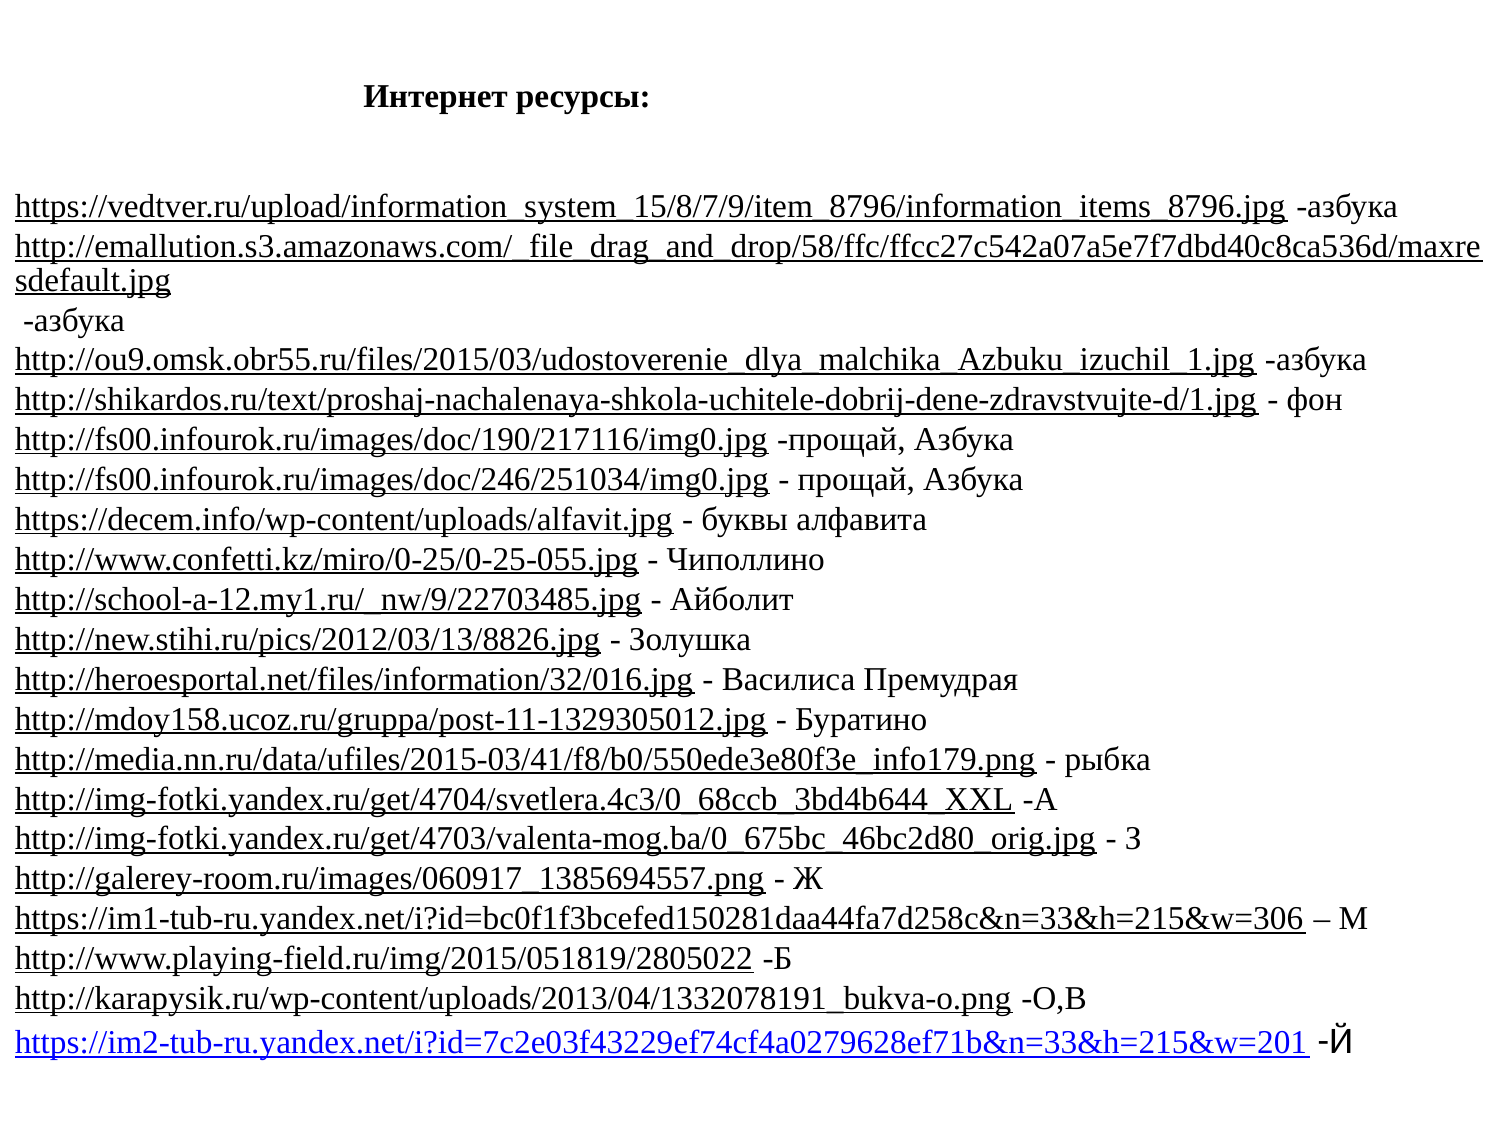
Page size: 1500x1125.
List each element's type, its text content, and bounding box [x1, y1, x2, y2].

text_box https://vedtver.ru/upload/information_system_15/8/7/9/item_8796/information_items_8796.jpg -азбука http://emallution.s3.amazonaws.com/_file_drag_and_drop/58/ffc/ffcc27c542a07a5e7f7dbd40c8ca536d/maxresdefault.jpg -азбука http://ou9.omsk.obr55.ru/files/2015/03/udostoverenie_dlya_malchika_Azbuku_izuchil_1.jpg -азбука http://shikardos.ru/text/proshaj-nachalenaya-shkola-uchitele-dobrij-dene-zdravstvujte-d/1.jpg - фон http://fs00.infourok.ru/images/doc/190/217116/img0.jpg -прощай, Азбука http://fs00.infourok.ru/images/doc/246/251034/img0.jpg - прощай, Азбука https://decem.info/wp-content/uploads/alfavit.jpg - буквы алфавита http://www.confetti.kz/miro/0-25/0-25-055.jpg - Чиполлино http://school-a-12.my1.ru/_nw/9/22703485.jpg - Айболит http://new.stihi.ru/pics/2012/03/13/8826.jpg - Золушка http://heroesportal.net/files/information/32/016.jpg - Василиса Премудрая http://mdoy158.ucoz.ru/gruppa/post-11-1329305012.jpg - Буратино http://media.nn.ru/data/ufiles/2015-03/41/f8/b0/550ede3e80f3e_info179.png - рыбка http://img-fotki.yandex.ru/get/4704/svetlera.4c3/0_68ccb_3bd4b644_XXL -А http://img-fotki.yandex.ru/get/4703/valenta-mog.ba/0_675bc_46bc2d80_orig.jpg - З http://galerey-room.ru/images/060917_1385694557.png - Ж https://im1-tub-ru.yandex.net/i?id=bc0f1f3bcefed150281daa44fa7d258c&n=33&h=215&w=306 – М http://www.playing-field.ru/img/2015/051819/2805022 -Б http://karapysik.ru/wp-content/uploads/2013/04/1332078191_bukva-o.png -О,В https://im2-tub-ru.yandex.net/i?id=7c2e03f43229ef74cf4a0279628ef71b&n=33&h=215&w=201 -Й [0, 137, 1500, 1036]
text_box Интернет ресурсы: [348, 66, 863, 122]
